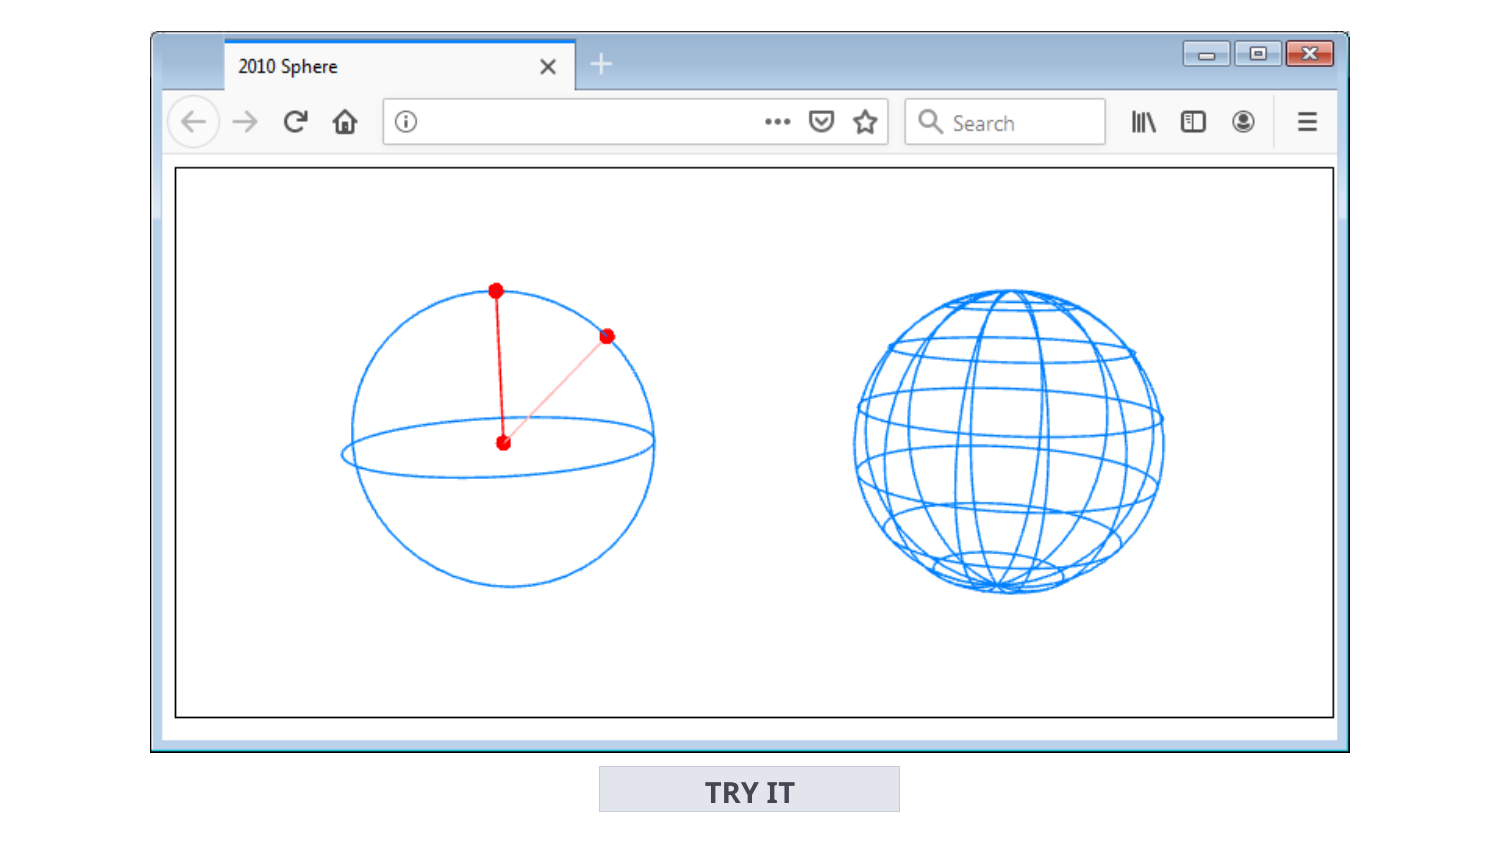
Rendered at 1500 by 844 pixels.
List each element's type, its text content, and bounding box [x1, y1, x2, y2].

text_box TRY IT [599, 766, 900, 812]
picture [149, 31, 1351, 753]
